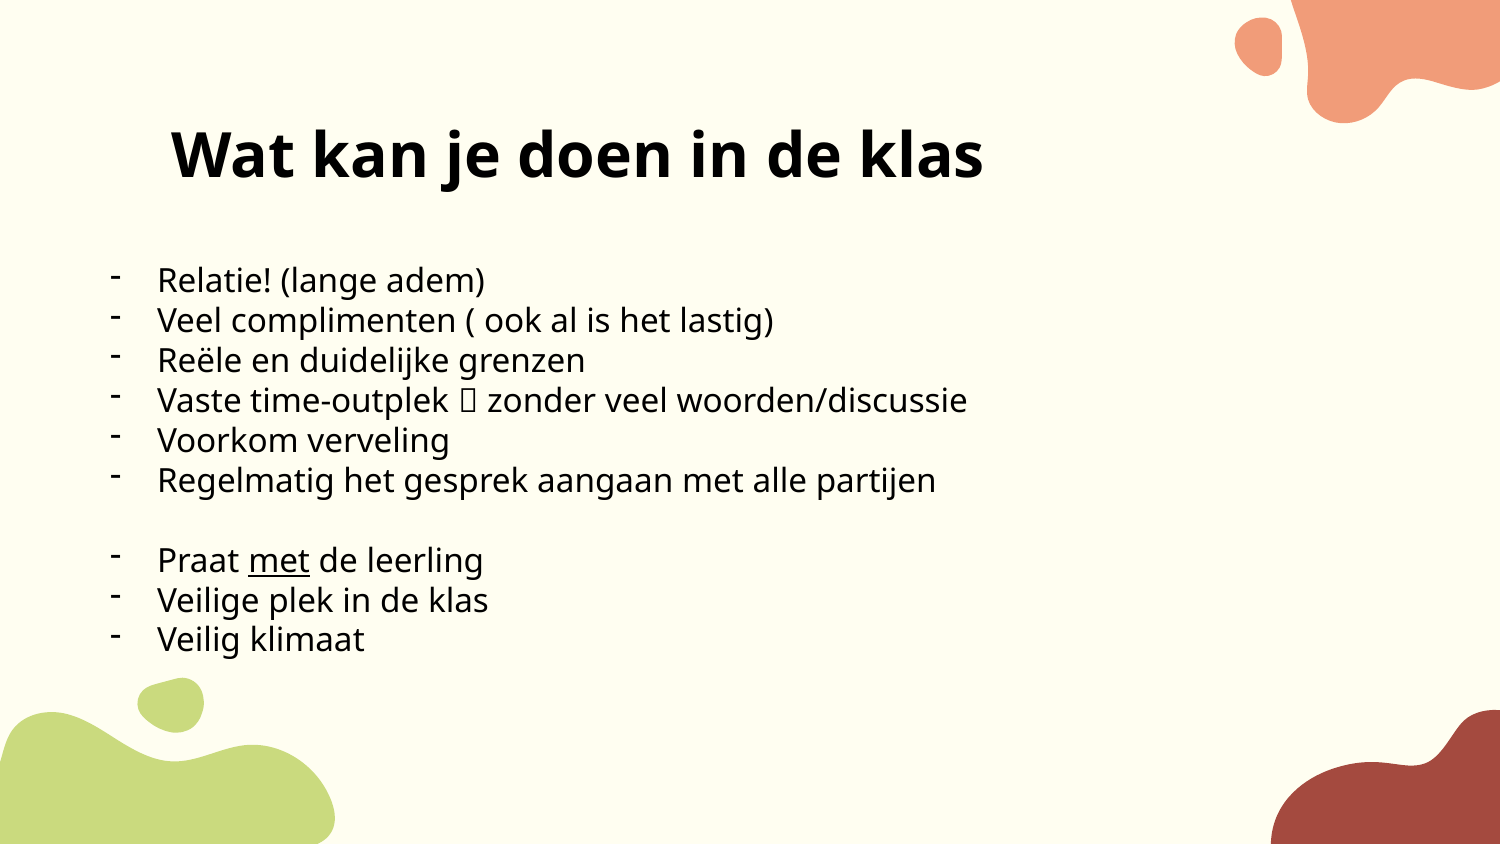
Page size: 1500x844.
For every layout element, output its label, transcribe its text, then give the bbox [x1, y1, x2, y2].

list Relatie! (lange adem) Veel complimenten ( ook al is het lastig) Reële en duidelijke grenzen Vaste time-outplek  zonder veel woorden/discussie Voorkom verveling Regelmatig het gesprek aangaan met alle partijen Praat met de leerling Veilige plek in de klas Veilig klimaat [95, 244, 1386, 766]
title Wat kan je doen in de klas [156, 100, 1417, 195]
